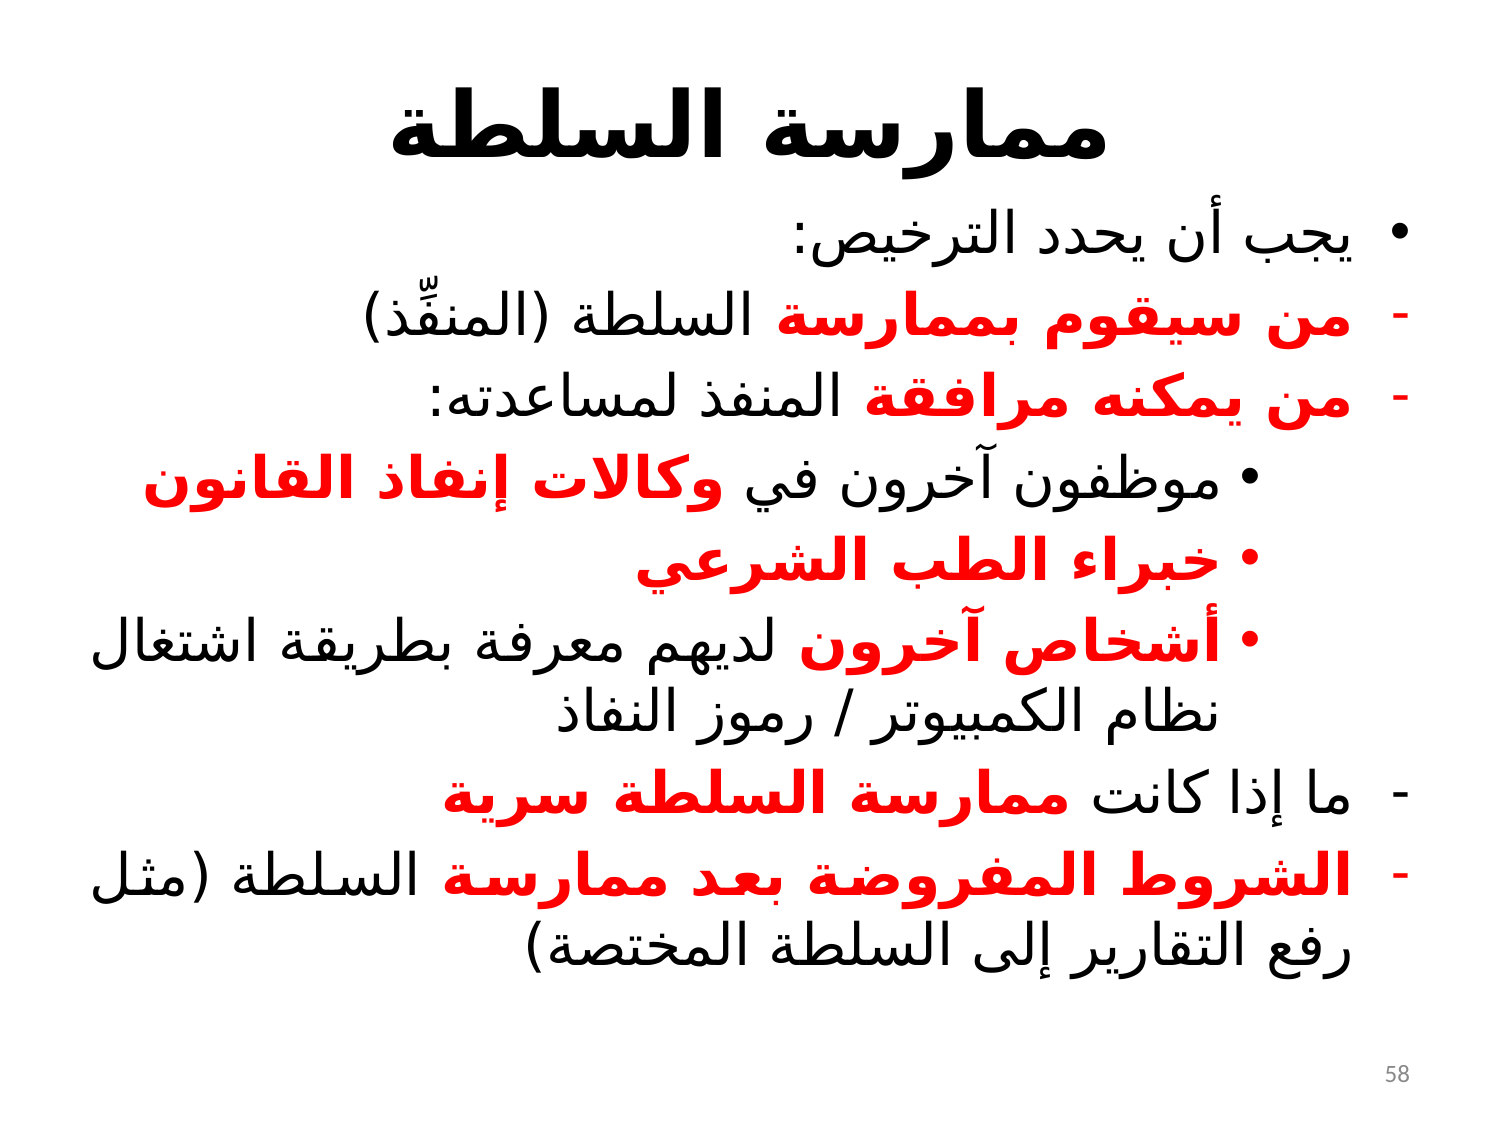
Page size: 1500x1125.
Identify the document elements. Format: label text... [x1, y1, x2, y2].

title ممارسة السلطة [75, 27, 1425, 187]
slide_number 58 [1074, 1042, 1425, 1103]
text_box يجب أن يحدد الترخيص: من سيقوم بممارسة السلطة (المنفِّذ) من يمكنه مرافقة المنفذ لمساعدته: موظفون آخرون في وكالات إنفاذ القانون خبراء الطب الشرعي أشخاص آخرون لديهم معرفة بطريقة اشتغال نظام الكمبيوتر / رموز النفاذ ما إذا كانت ممارسة السلطة سرية الشروط المفروضة بعد ممارسة السلطة (مثل رفع التقارير إلى السلطة المختصة) [74, 187, 1425, 1011]
